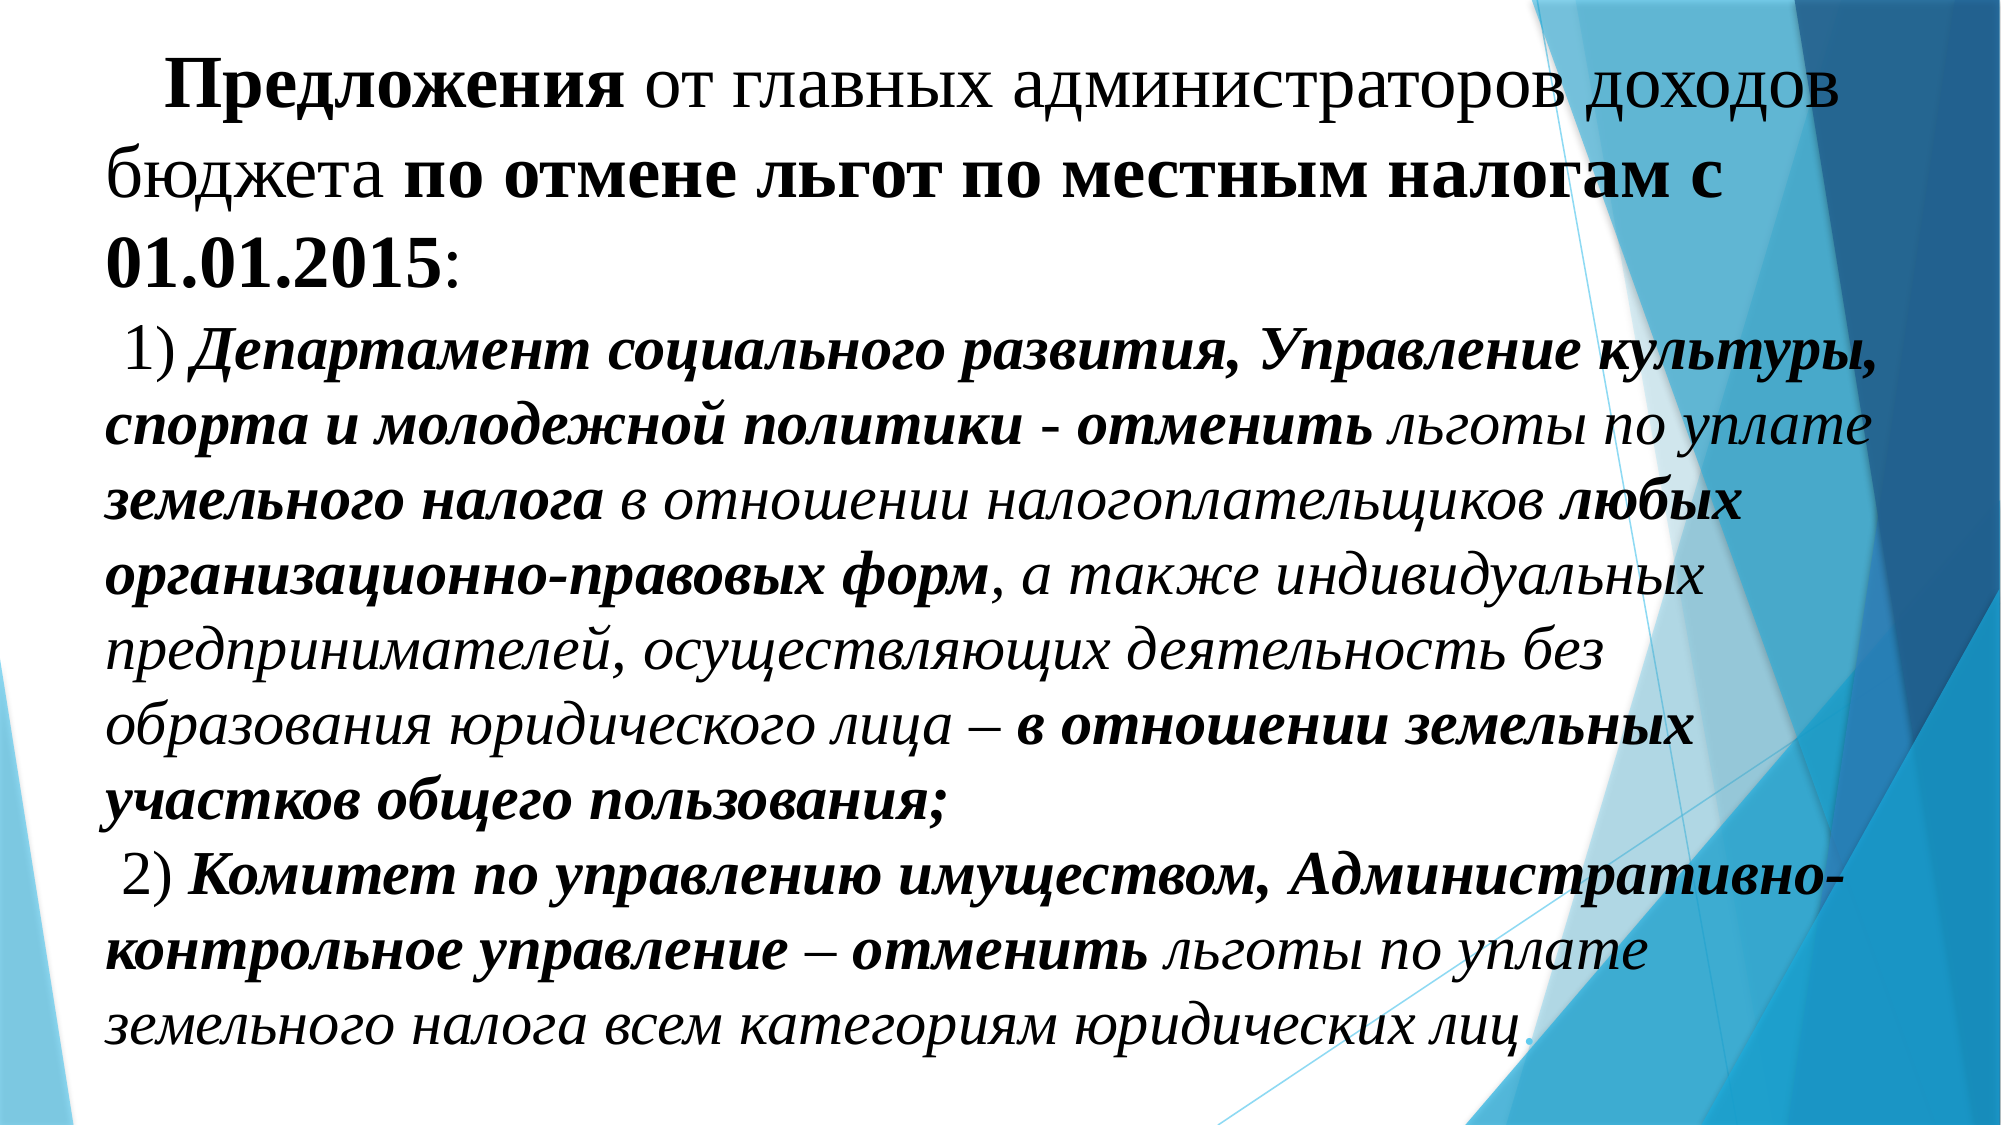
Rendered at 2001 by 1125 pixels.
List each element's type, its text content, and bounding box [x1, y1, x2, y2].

title Предложения от главных администраторов доходов бюджета по отмене льгот по местным налогам с 01.01.2015: 1) Департамент социального развития, Управление культуры, спорта и молодежной политики - отменить льготы по уплате земельного налога в отношении налогоплательщиков любых организационно-правовых форм, а также индивидуальных предпринимателей, осуществляющих деятельность без образования юридического лица – в отношении земельных участков общего пользования; 2) Комитет по управлению имуществом, Административно-контрольное управление – отменить льготы по уплате земельного налога всем категориям юридических лиц. [90, 24, 1902, 1125]
